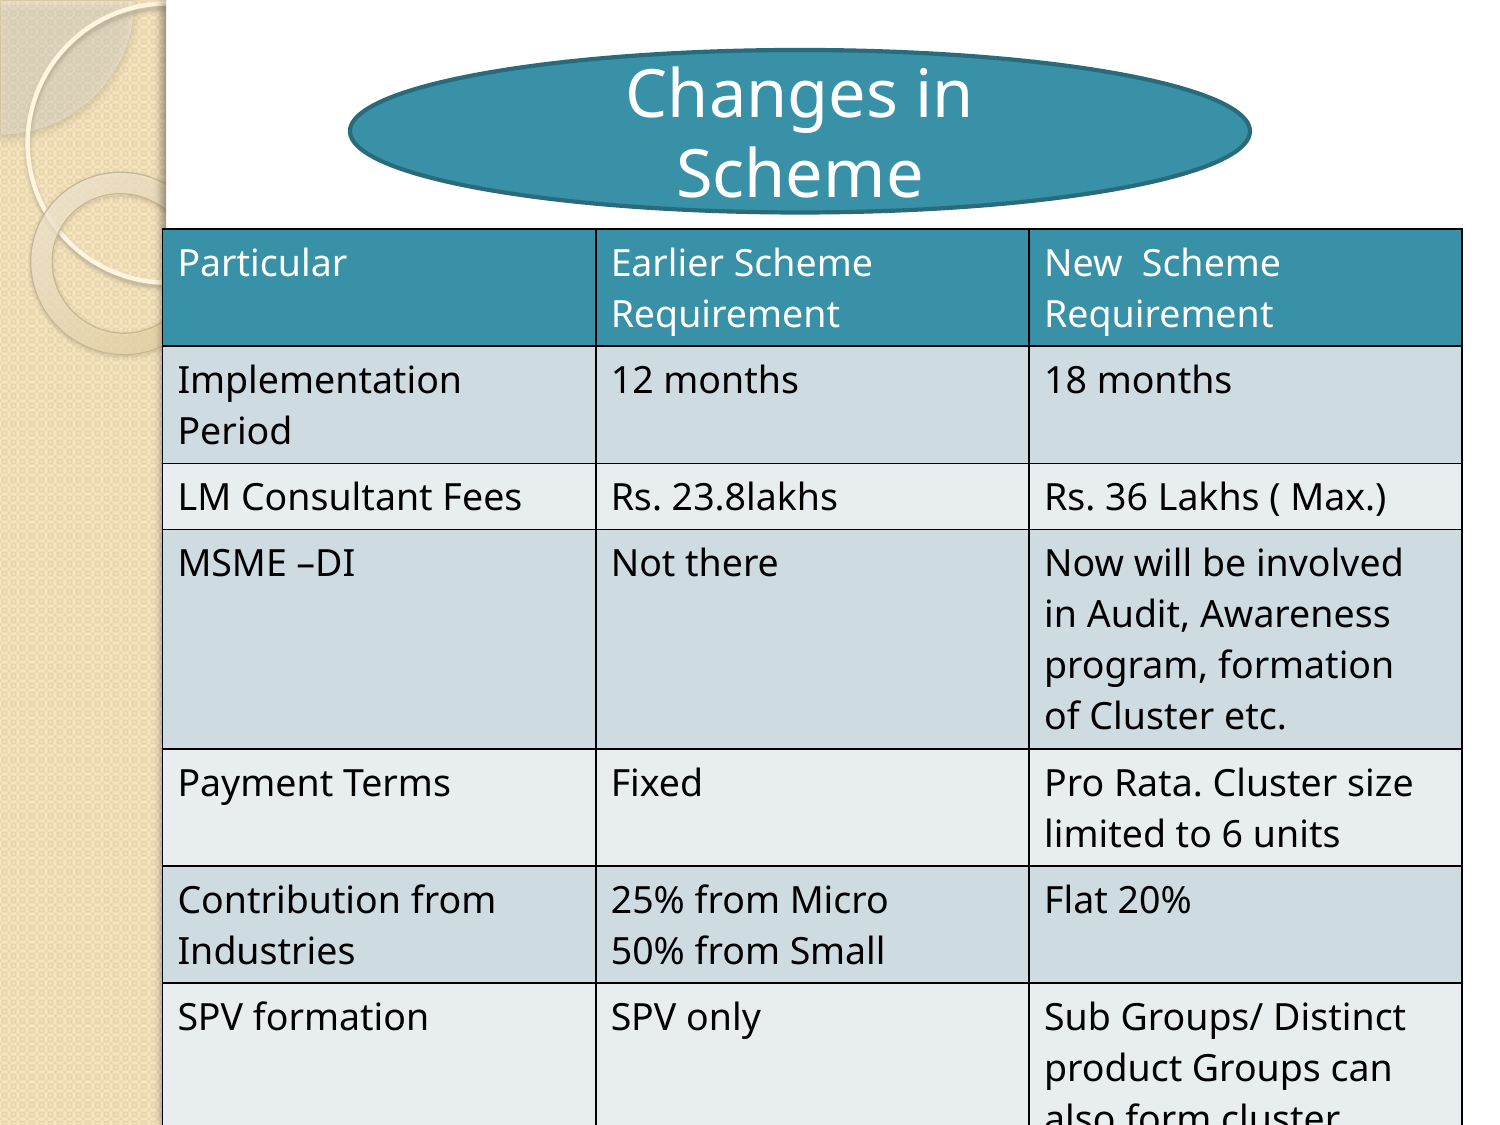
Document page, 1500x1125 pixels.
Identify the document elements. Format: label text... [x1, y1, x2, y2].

table_cell Now will be involved in Audit, Awareness program, formation of Cluster etc. [1030, 530, 1461, 748]
table_cell Fixed [597, 750, 1028, 865]
table_cell Payment Terms [163, 750, 595, 865]
table_cell Flat 20% [1030, 867, 1461, 982]
table_cell Contribution from Industries [163, 867, 595, 982]
table_cell 18 months [1030, 347, 1461, 463]
table_cell LM Consultant Fees [163, 464, 595, 529]
text_box Changes in Scheme [347, 47, 1253, 215]
table_cell Not there [597, 530, 1028, 748]
table_cell MSME –DI [163, 530, 595, 748]
table_cell Implementation Period [163, 347, 595, 463]
table_cell Pro Rata. Cluster size limited to 6 units [1030, 750, 1461, 865]
table_cell SPV formation [163, 984, 595, 1125]
table_header Earlier Scheme Requirement [597, 230, 1028, 345]
table_cell Sub Groups/ Distinct product Groups can also form cluster [1030, 984, 1461, 1125]
table_header Particular [163, 230, 595, 345]
table_cell Rs. 36 Lakhs ( Max.) [1030, 464, 1461, 529]
table_header New Scheme Requirement [1030, 230, 1461, 345]
table_cell 25% from Micro 50% from Small [597, 867, 1028, 982]
table_cell 12 months [597, 347, 1028, 463]
table_cell SPV only [597, 984, 1028, 1125]
table_cell Rs. 23.8lakhs [597, 464, 1028, 529]
